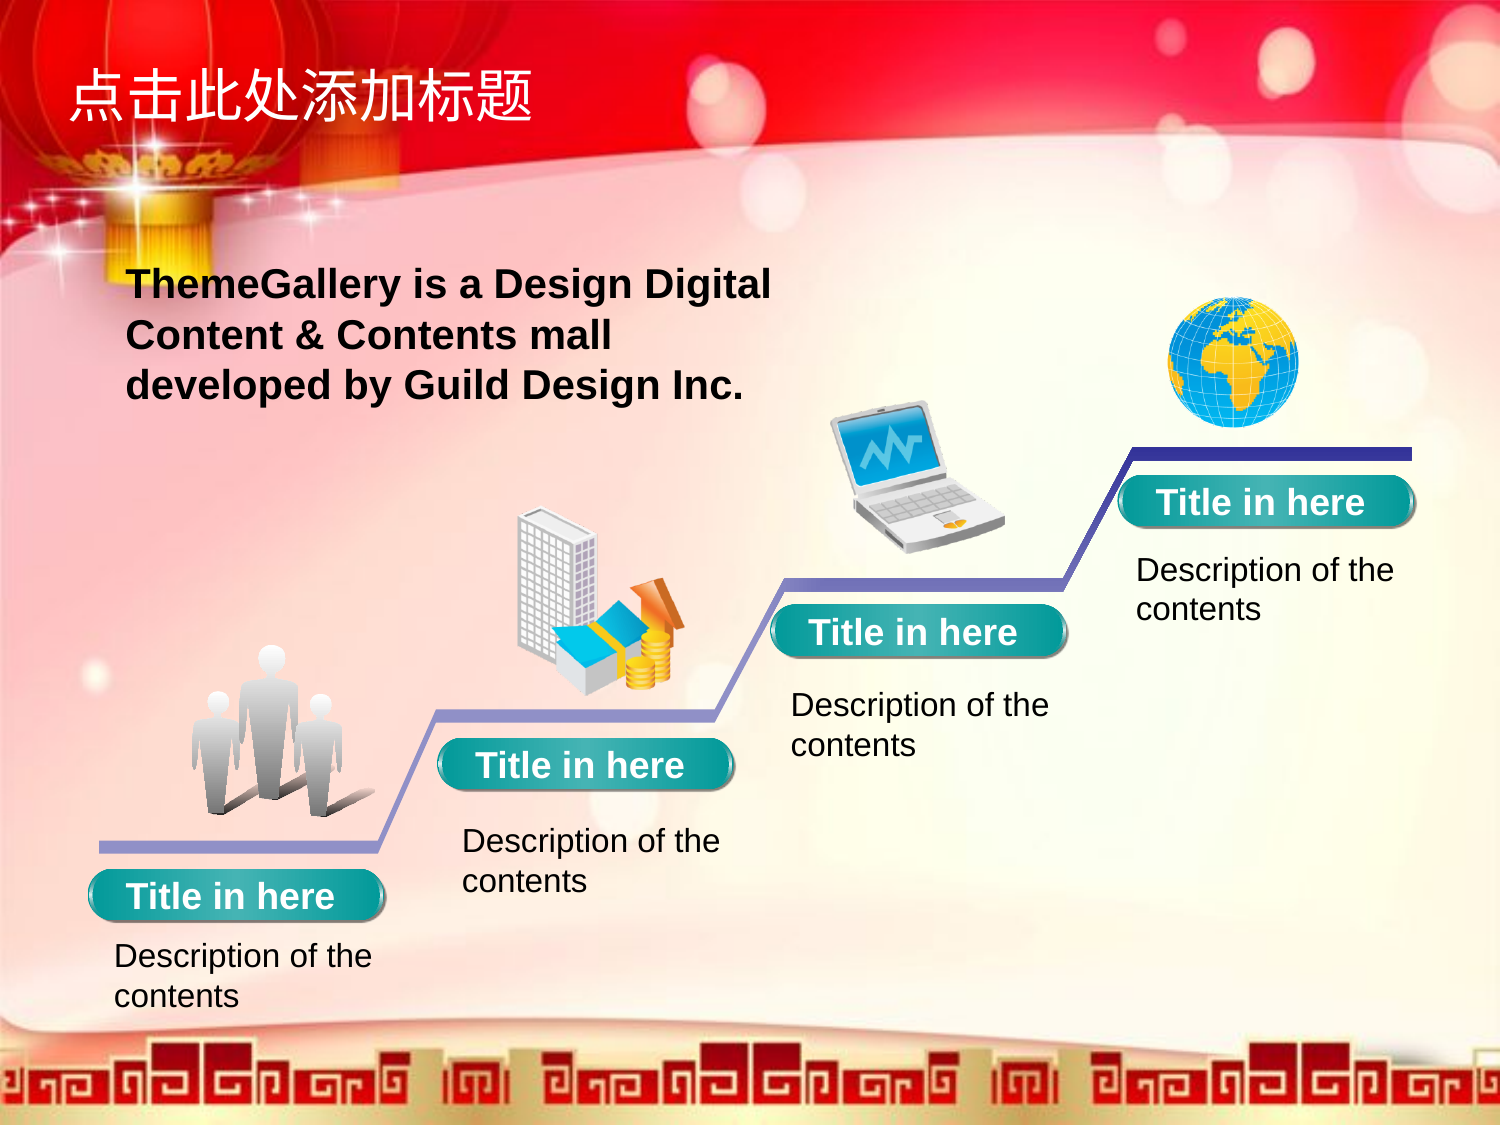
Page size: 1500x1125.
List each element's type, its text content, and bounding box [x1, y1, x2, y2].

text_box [86, 249, 1415, 1023]
picture [0, 0, 1500, 1125]
text_box 点击此处添加标题 [53, 52, 1129, 137]
